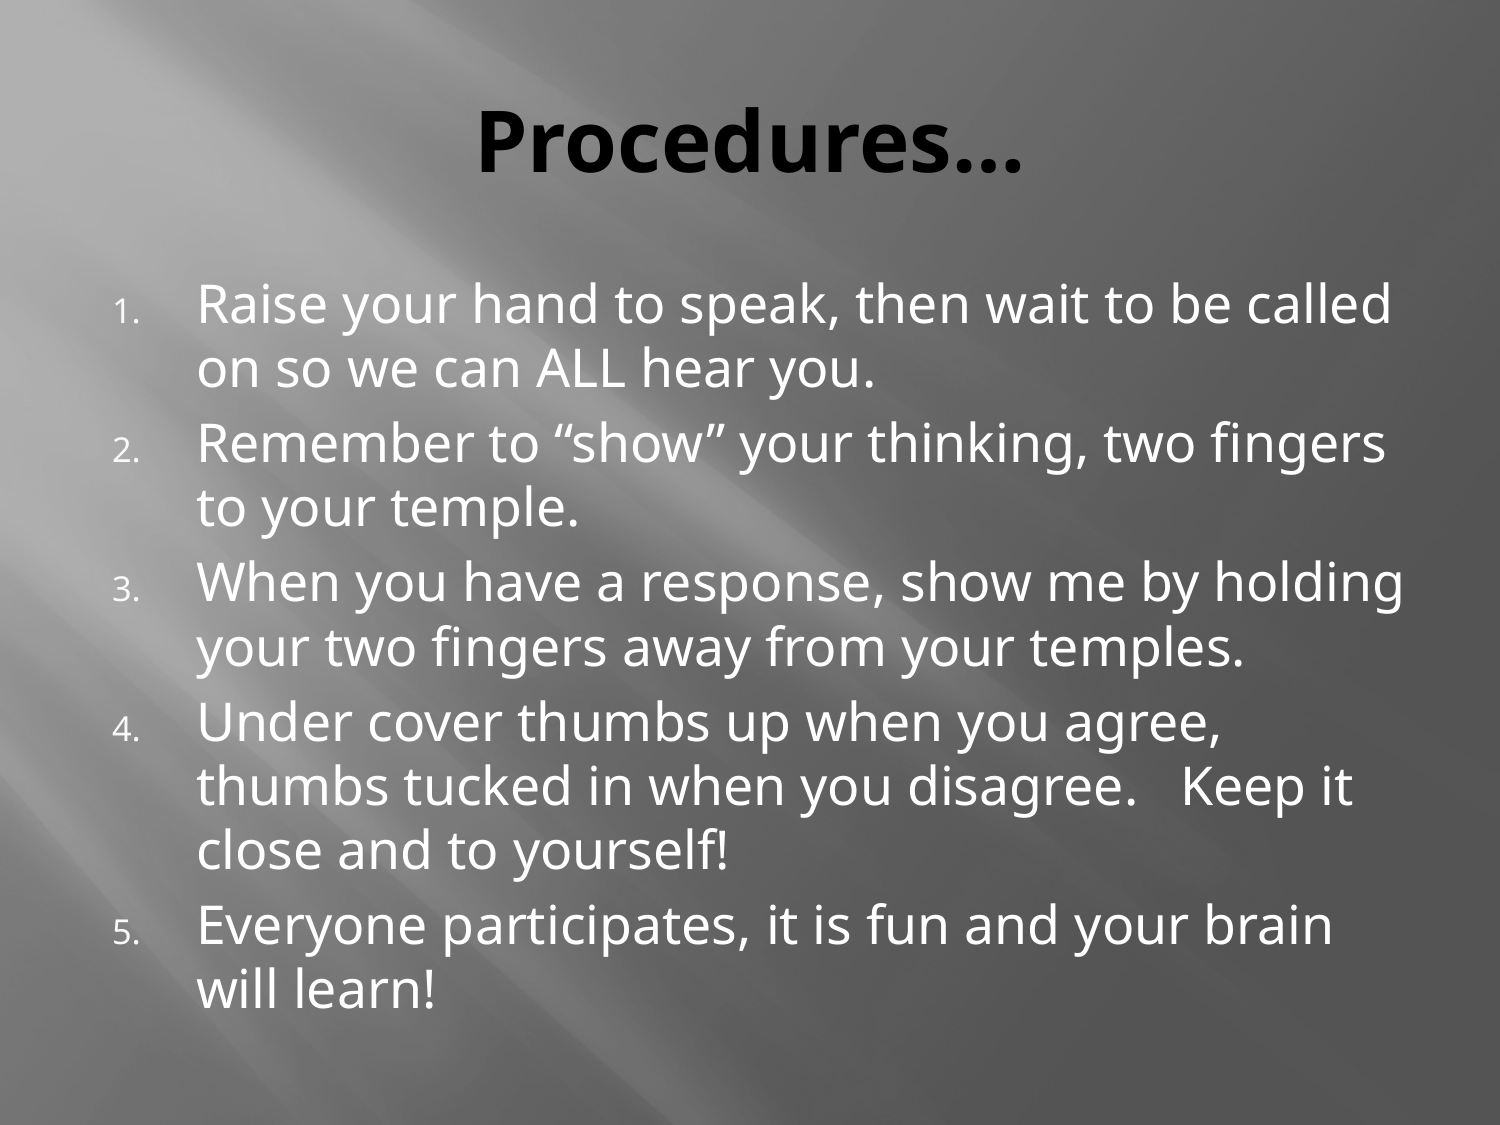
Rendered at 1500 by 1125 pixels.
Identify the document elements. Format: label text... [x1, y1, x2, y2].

title Procedures… [75, 45, 1425, 233]
list Raise your hand to speak, then wait to be called on so we can ALL hear you. Remember to “show” your thinking, two fingers to your temple. When you have a response, show me by holding your two fingers away from your temples. Under cover thumbs up when you agree, thumbs tucked in when you disagree. Keep it close and to yourself! Everyone participates, it is fun and your brain will learn! [75, 262, 1425, 1035]
